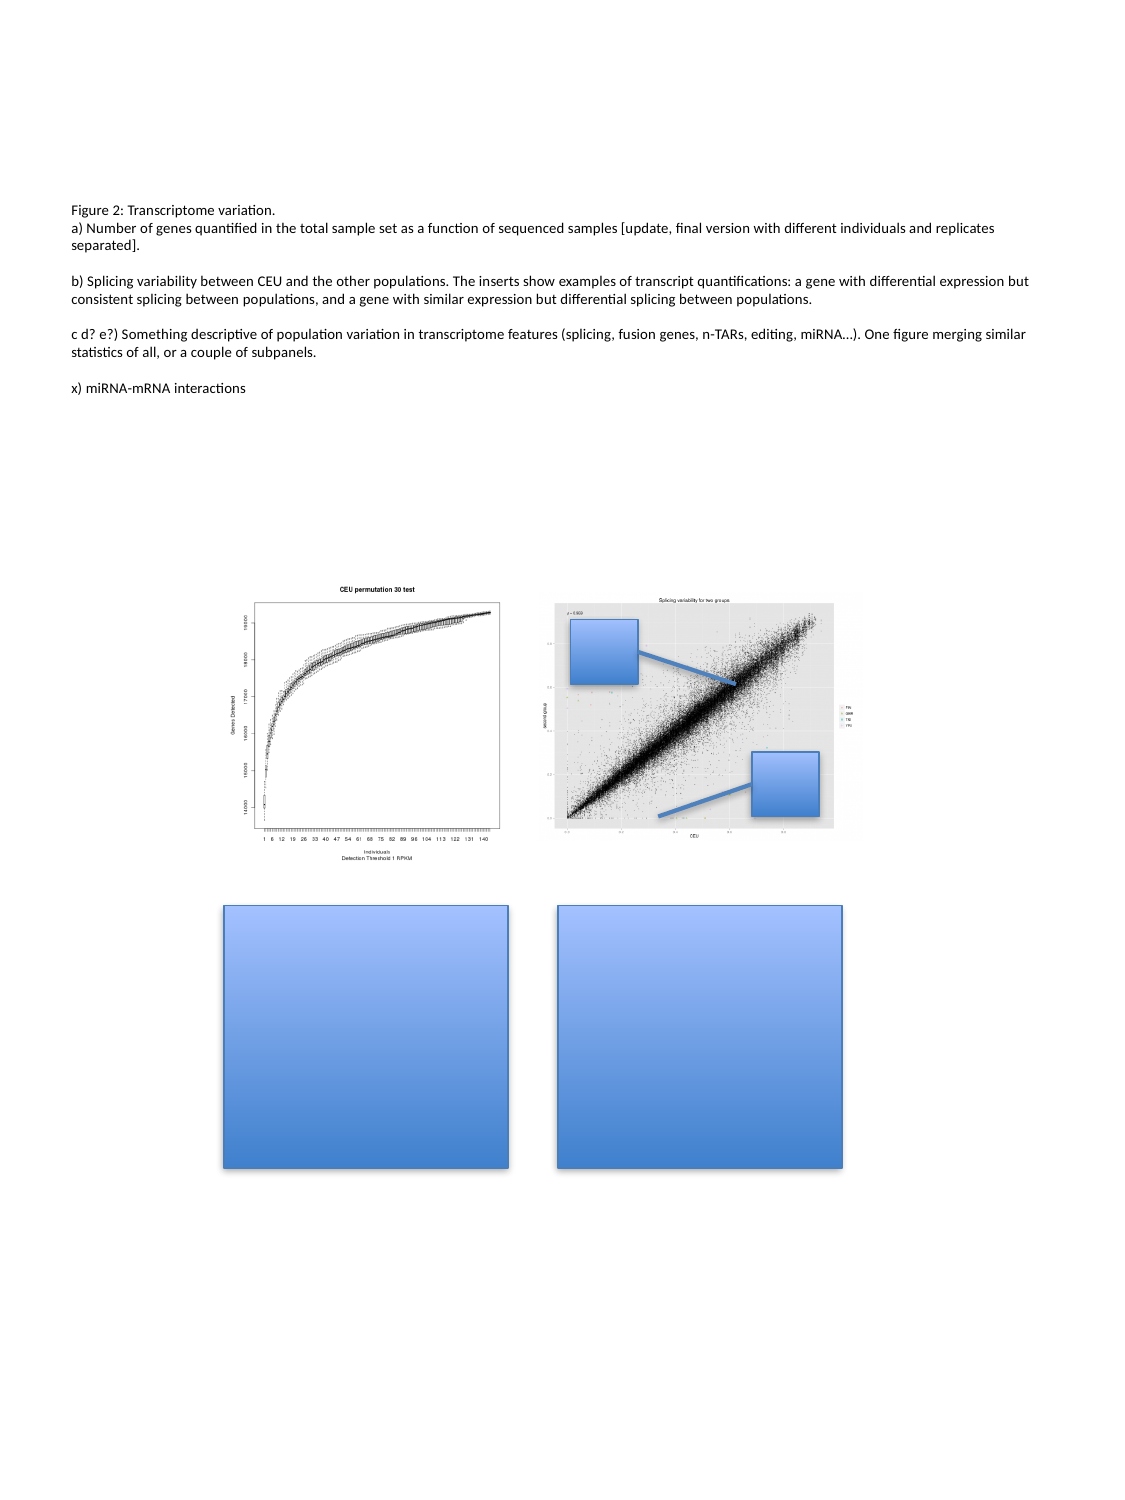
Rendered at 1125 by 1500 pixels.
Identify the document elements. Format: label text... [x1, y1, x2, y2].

text_box [223, 905, 509, 1169]
text_box [557, 905, 843, 1169]
title Figure 2: Transcriptome variation. a) Number of genes quantified in the total sample set as a function of sequenced samples [update, final version with different individuals and replicates separated]. b) Splicing variability between CEU and the other populations. The inserts show examples of transcript quantifications: a gene with differential expression but consistent splicing between populations, and a gene with similar expression but differential splicing between populations. c d? e?) Something descriptive of population variation in transcriptome features (splicing, fusion genes, n-TARs, editing, miRNA…). One figure merging similar statistics of all, or a couple of subpanels. x) miRNA-mRNA interactions [56, 191, 1069, 442]
picture [227, 576, 513, 861]
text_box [637, 651, 737, 685]
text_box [657, 783, 753, 817]
picture [539, 592, 863, 842]
